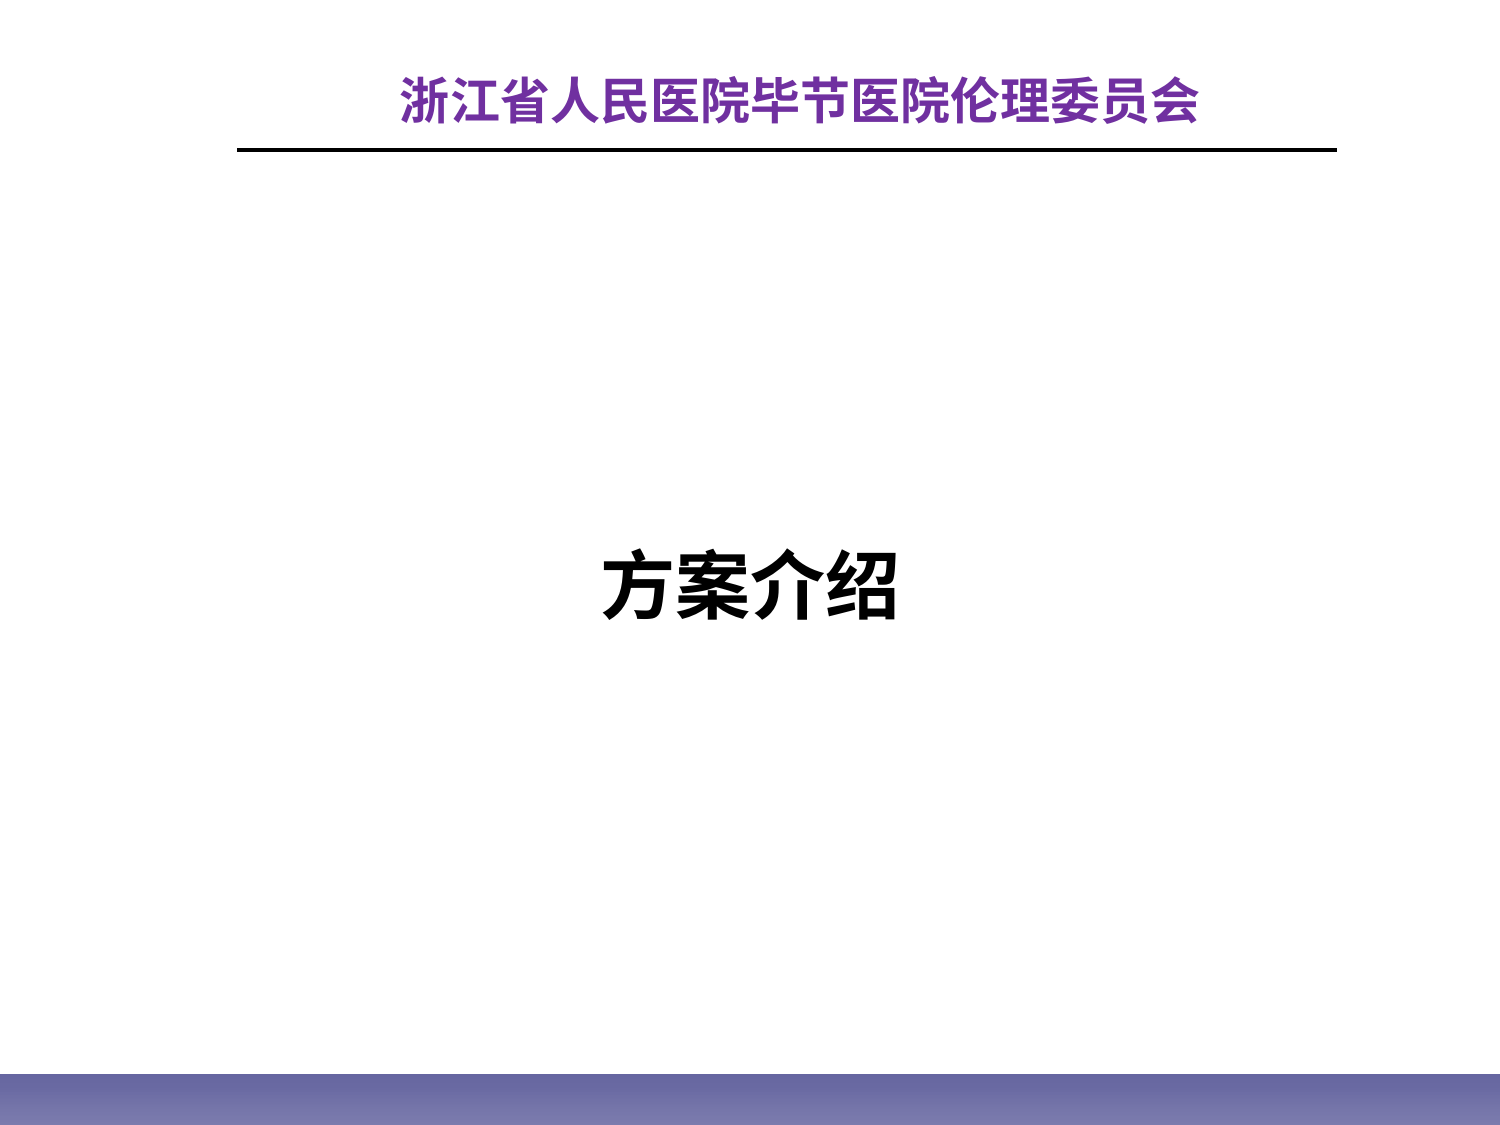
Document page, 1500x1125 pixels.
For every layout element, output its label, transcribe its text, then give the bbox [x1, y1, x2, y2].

text_box 浙江省人民医院毕节医院伦理委员会 [249, 62, 1350, 138]
text_box [24, 54, 1500, 150]
text_box 方案介绍 [0, 462, 1500, 704]
picture [0, 1074, 1500, 1125]
